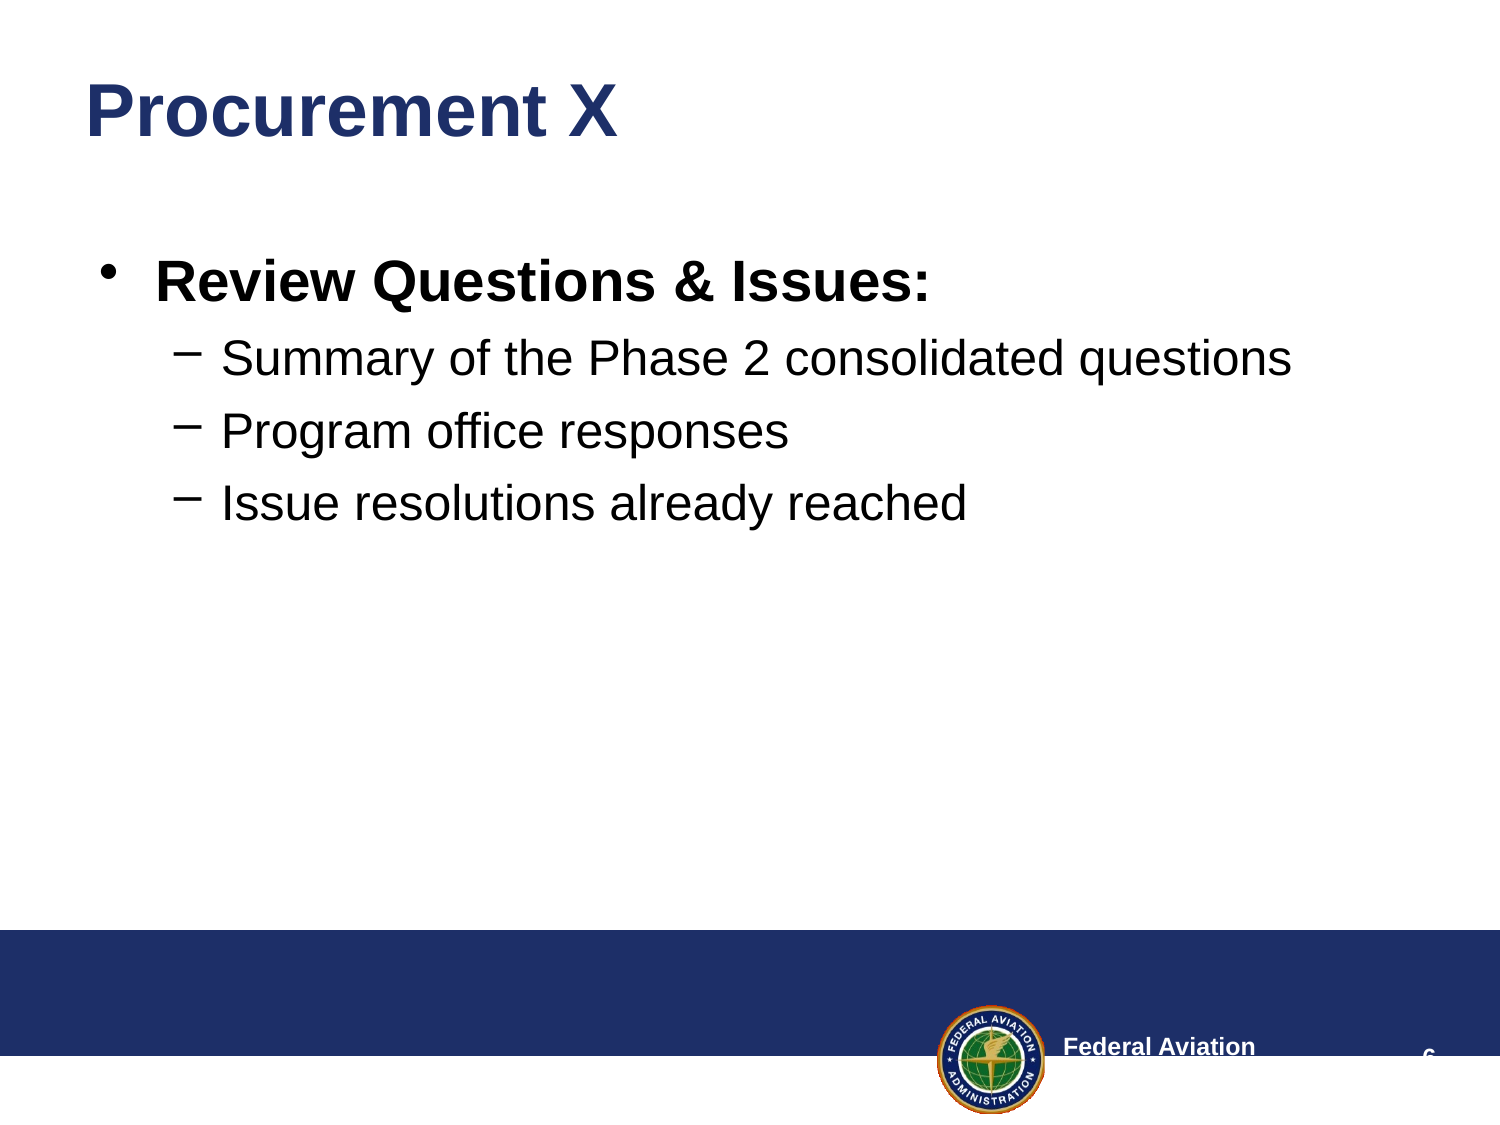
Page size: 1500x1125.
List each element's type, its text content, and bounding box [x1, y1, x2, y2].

title Procurement X [70, 56, 1461, 157]
list Review Questions & Issues: Summary of the Phase 2 consolidated questions Program office responses Issue resolutions already reached [83, 235, 1405, 956]
picture [936, 1004, 1045, 1114]
